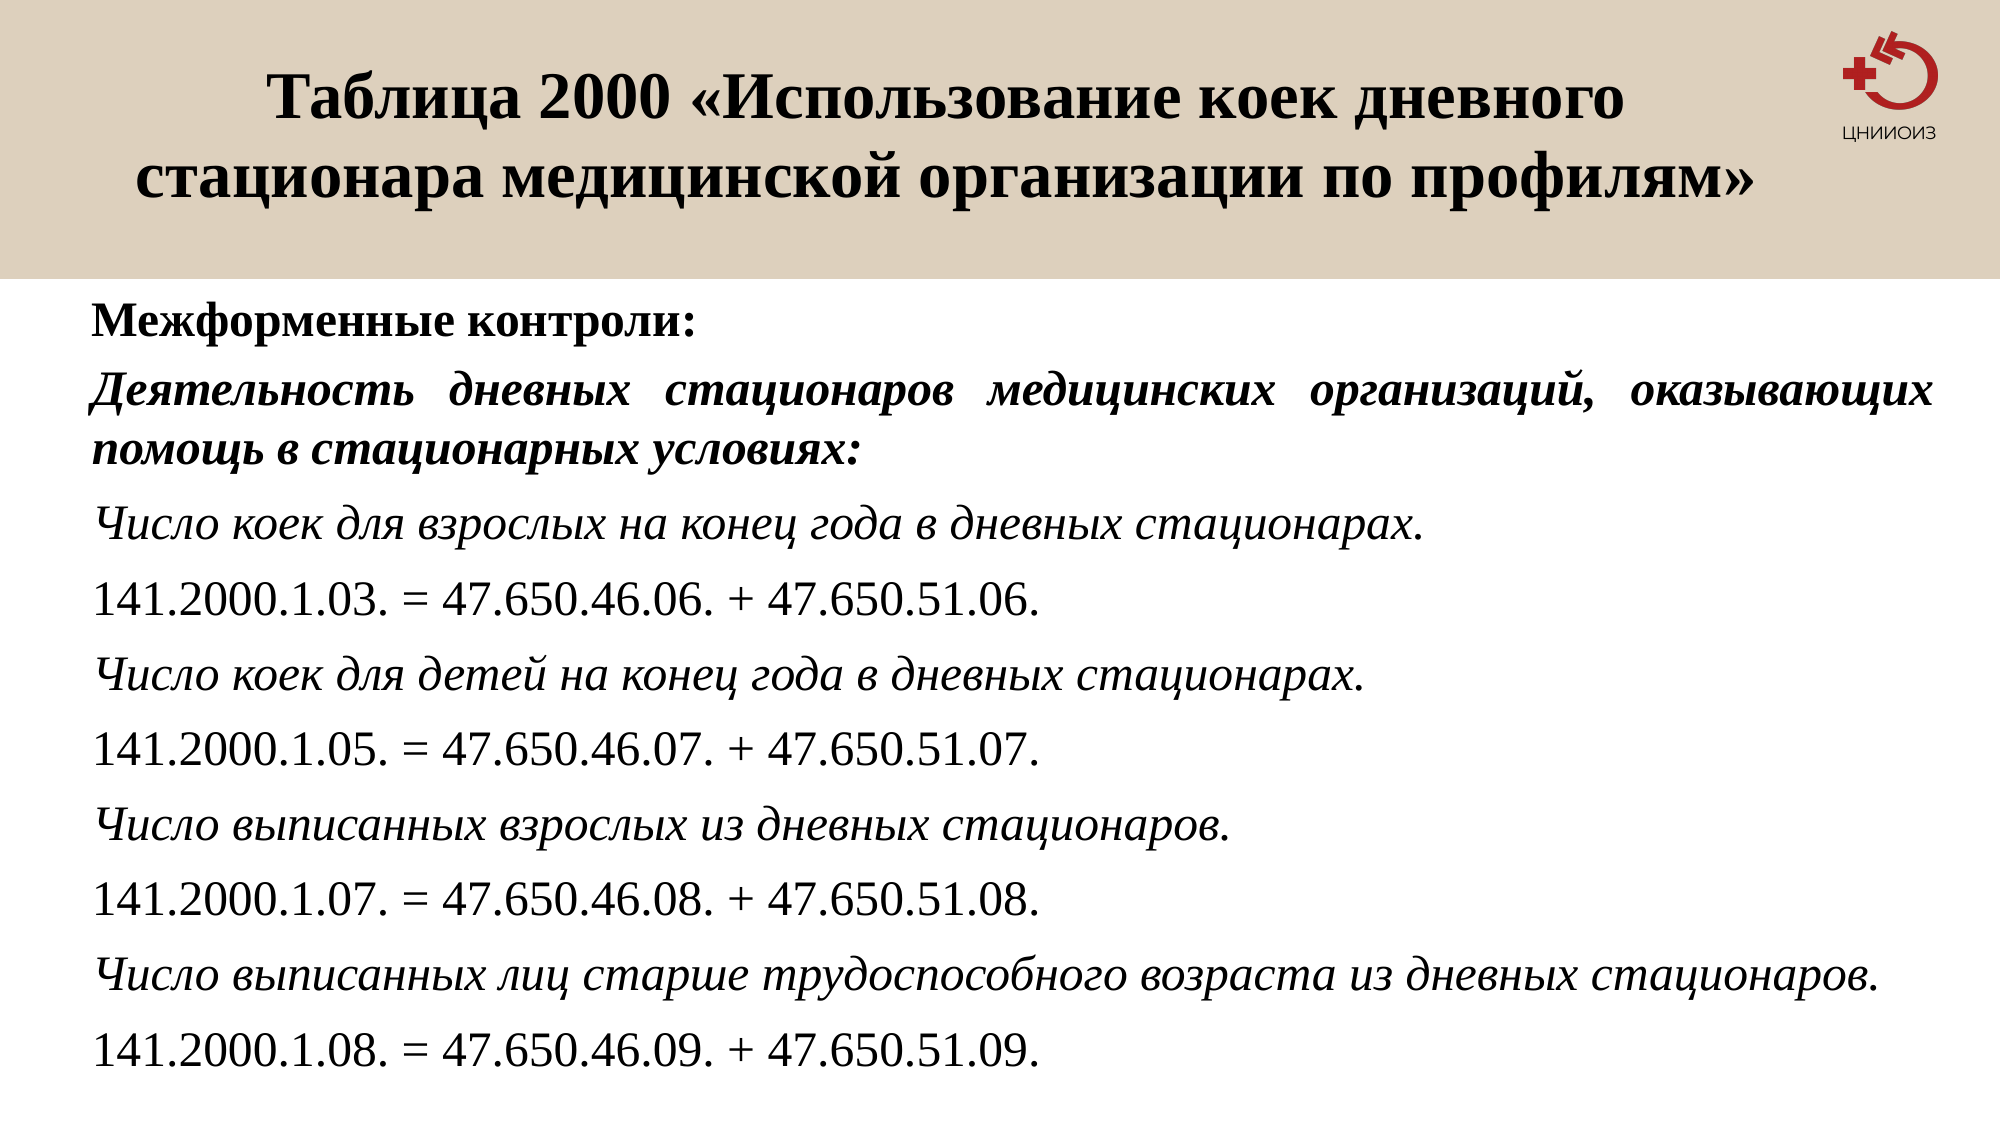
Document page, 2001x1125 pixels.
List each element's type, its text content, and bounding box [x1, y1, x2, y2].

text_box Межформенные контроли: Деятельность дневных стационаров медицинских организаций, оказывающих помощь в стационарных условиях: Число коек для взрослых на конец года в дневных стационарах. 141.2000.1.03. = 47.650.46.06. + 47.650.51.06. Число коек для детей на конец года в дневных стационарах. 141.2000.1.05. = 47.650.46.07. + 47.650.51.07. Число выписанных взрослых из дневных стационаров. 141.2000.1.07. = 47.650.46.08. + 47.650.51.08. Число выписанных лиц старше трудоспособного возраста из дневных стационаров. 141.2000.1.08. = 47.650.46.09. + 47.650.51.09. [76, 278, 1949, 1094]
picture [1843, 31, 1938, 142]
text_box [0, 0, 2000, 280]
text_box Таблица 2000 «Использование коек дневного стационара медицинской организации по профилям» [113, 37, 1781, 225]
